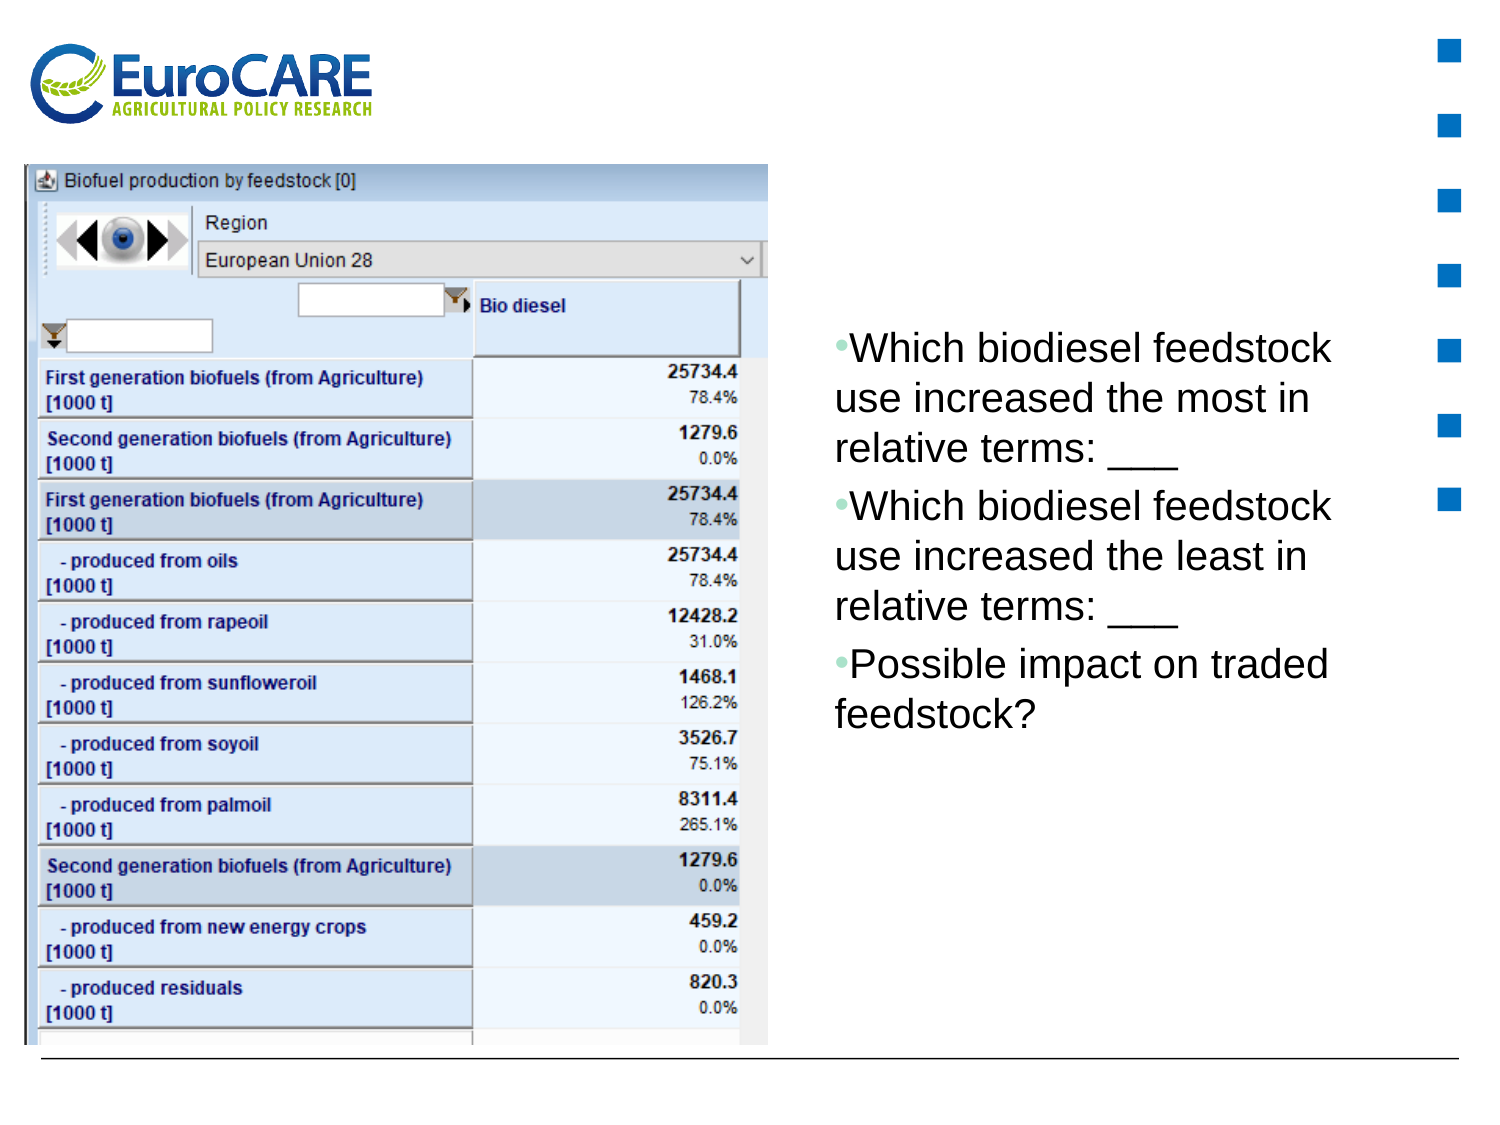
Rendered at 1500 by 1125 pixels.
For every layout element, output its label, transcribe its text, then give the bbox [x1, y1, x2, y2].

list Which biodiesel feedstock use increased the most in relative terms: ___ Which biodiesel feedstock use increased the least in relative terms: ___ Possible impact on traded feedstock? [819, 179, 1384, 879]
picture [24, 164, 768, 1045]
picture [30, 43, 372, 124]
